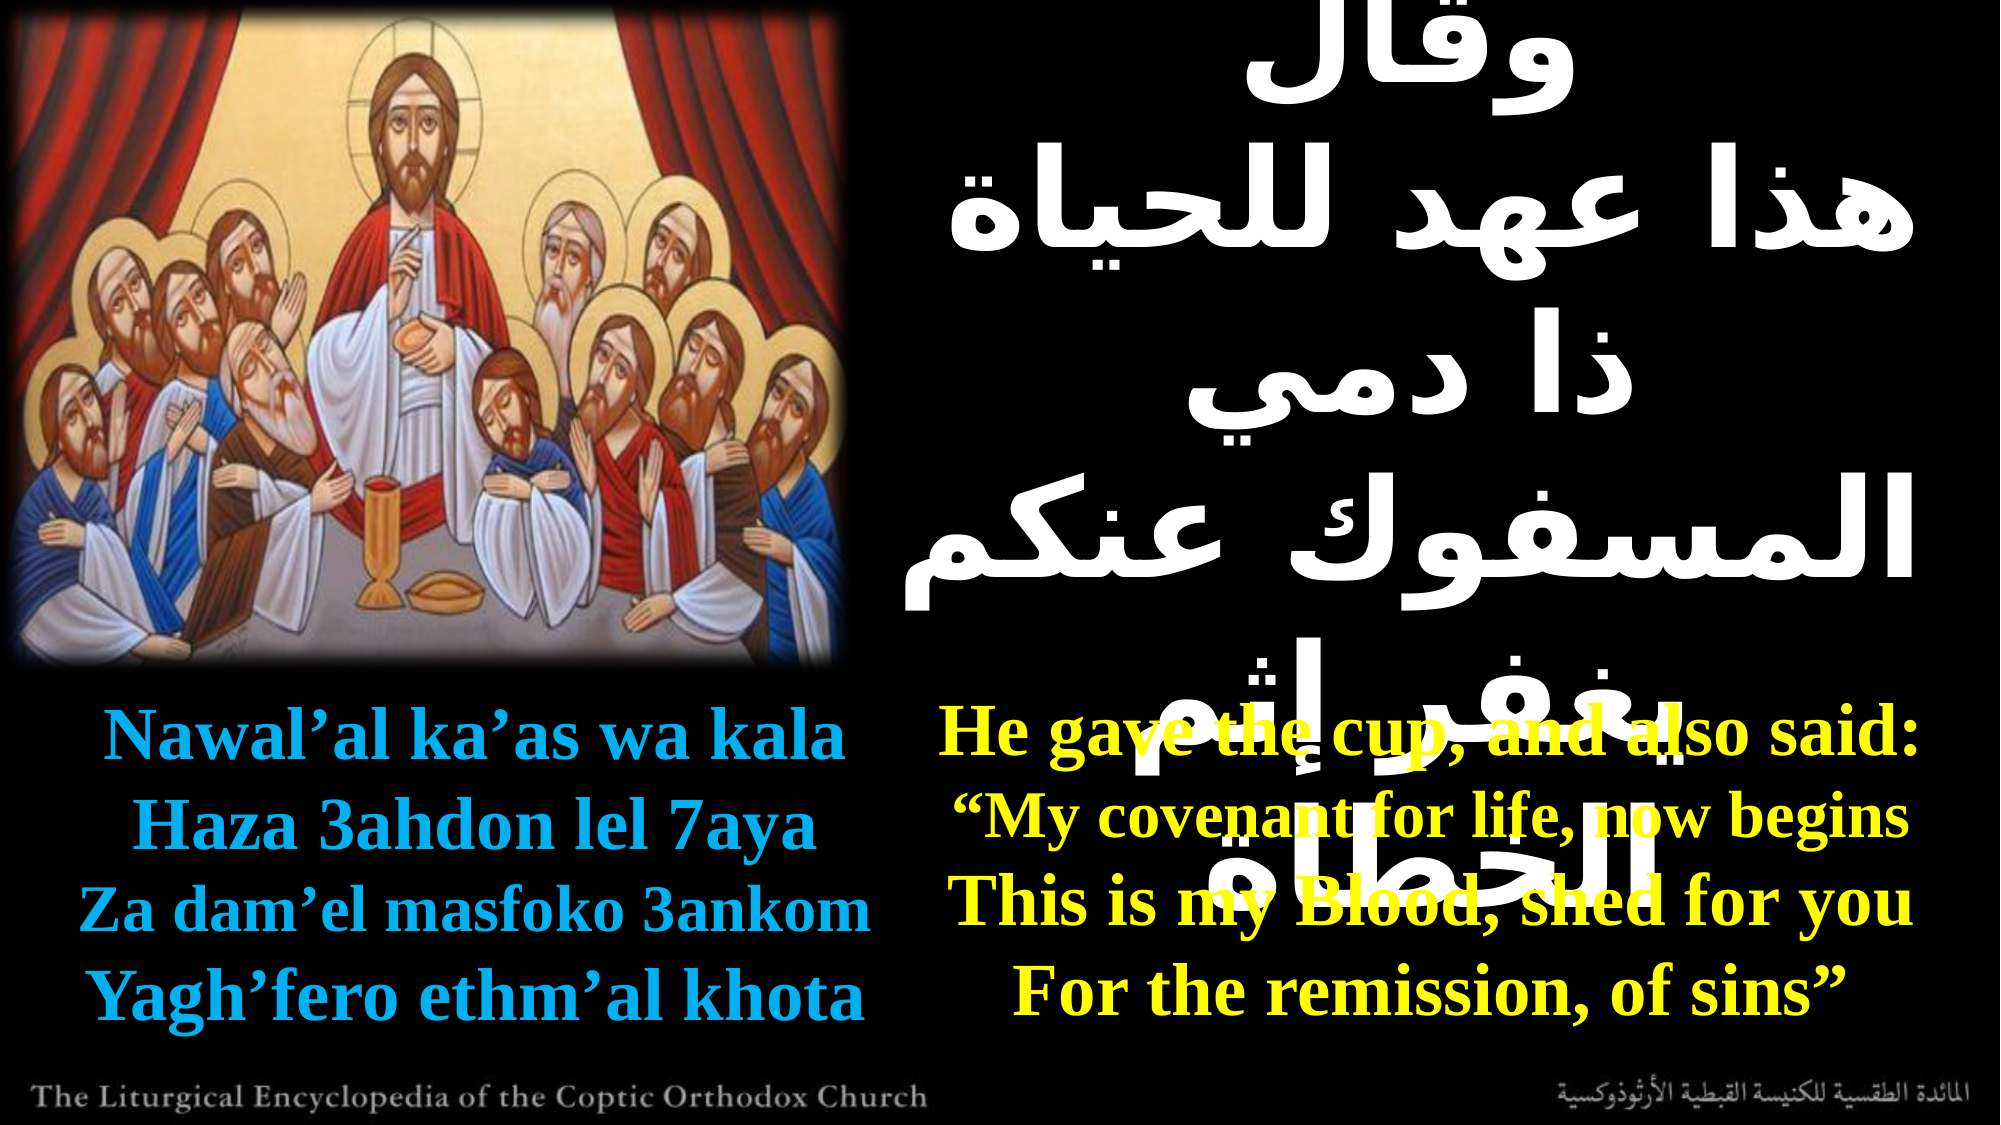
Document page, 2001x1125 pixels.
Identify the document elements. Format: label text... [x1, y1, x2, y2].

text_box نَاولَ الكأس وقال هذا عهد للحياة ذا دمي المسفوك عنكم يغفر إثم الخطاة [874, 0, 1948, 677]
picture [0, 0, 2000, 1125]
text_box Nawal’al ka’as wa kala Haza 3ahdon lel 7aya Za dam’el masfoko 3ankom Yagh’fero ethm’al khota [17, 677, 934, 1039]
text_box He gave the cup, and also said: “My covenant for life, now begins This is my Blood, shed for you For the remission, of sins” [894, 673, 1968, 1076]
